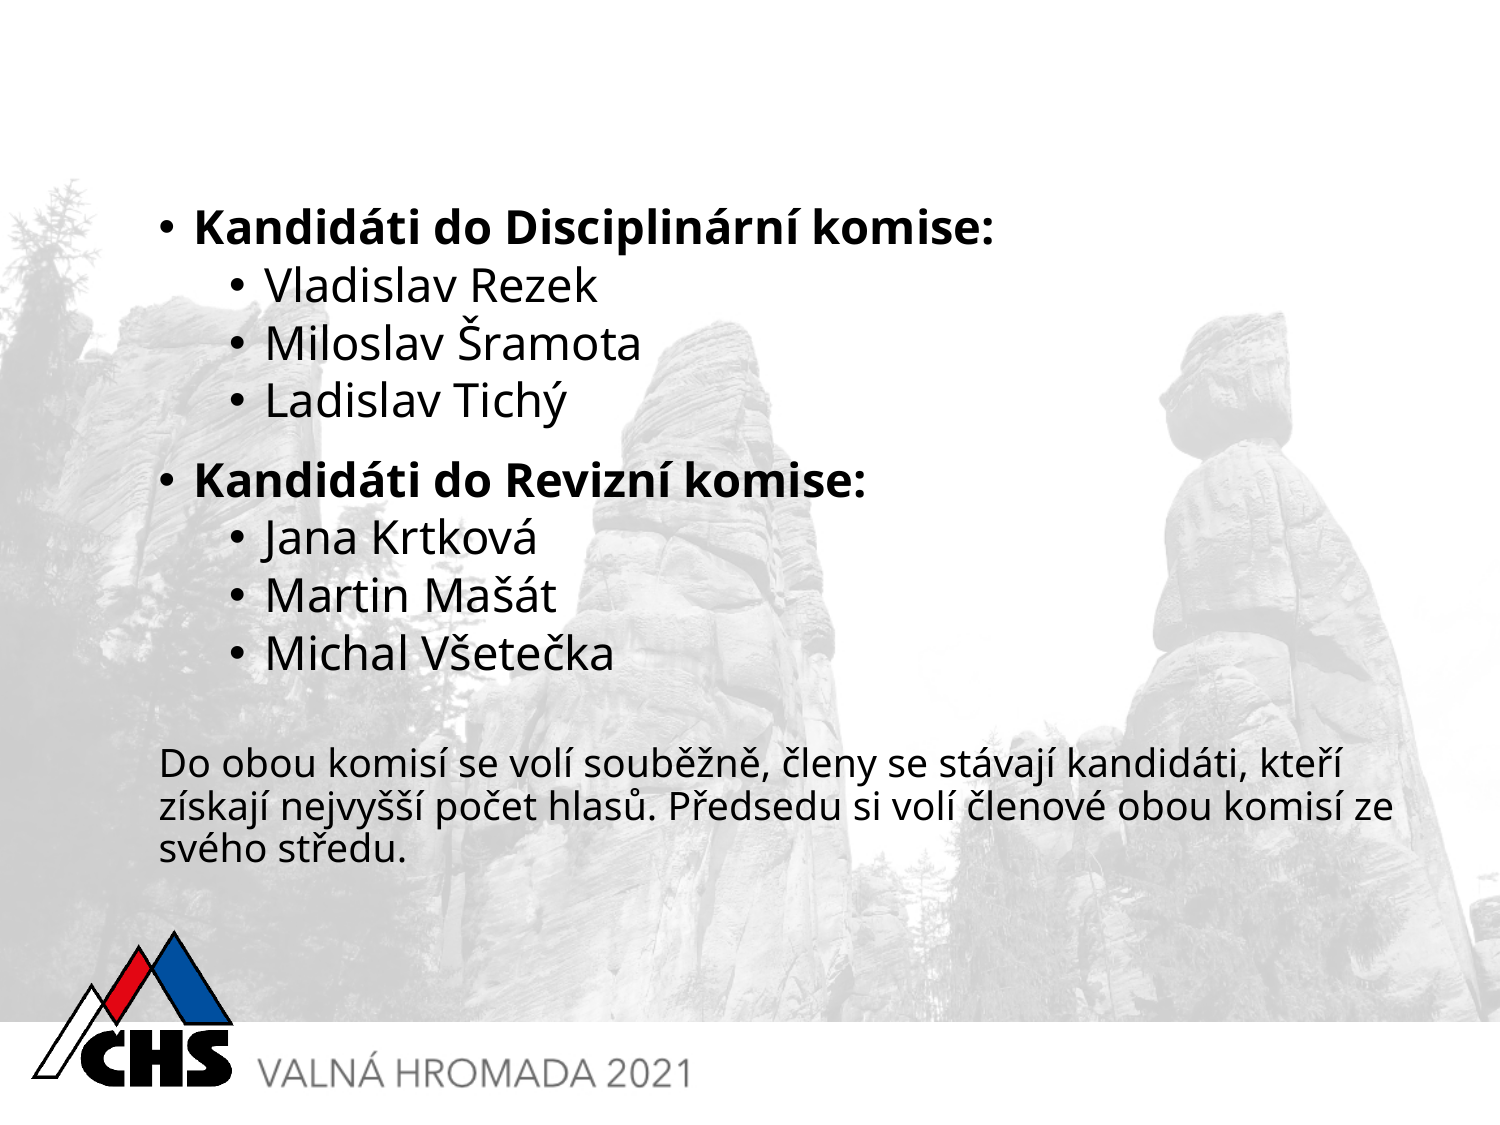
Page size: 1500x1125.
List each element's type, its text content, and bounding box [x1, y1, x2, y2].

picture [0, 899, 1500, 1123]
list Kandidáti do Disciplinární komise: Vladislav Rezek Miloslav Šramota Ladislav Tichý Kandidáti do Revizní komise: Jana Krtková Martin Mašát Michal Všetečka Do obou komisí se volí souběžně, členy se stávají kandidáti, kteří získají nejvyšší počet hlasů. Předsedu si volí členové obou komisí ze svého středu. [143, 168, 1438, 882]
